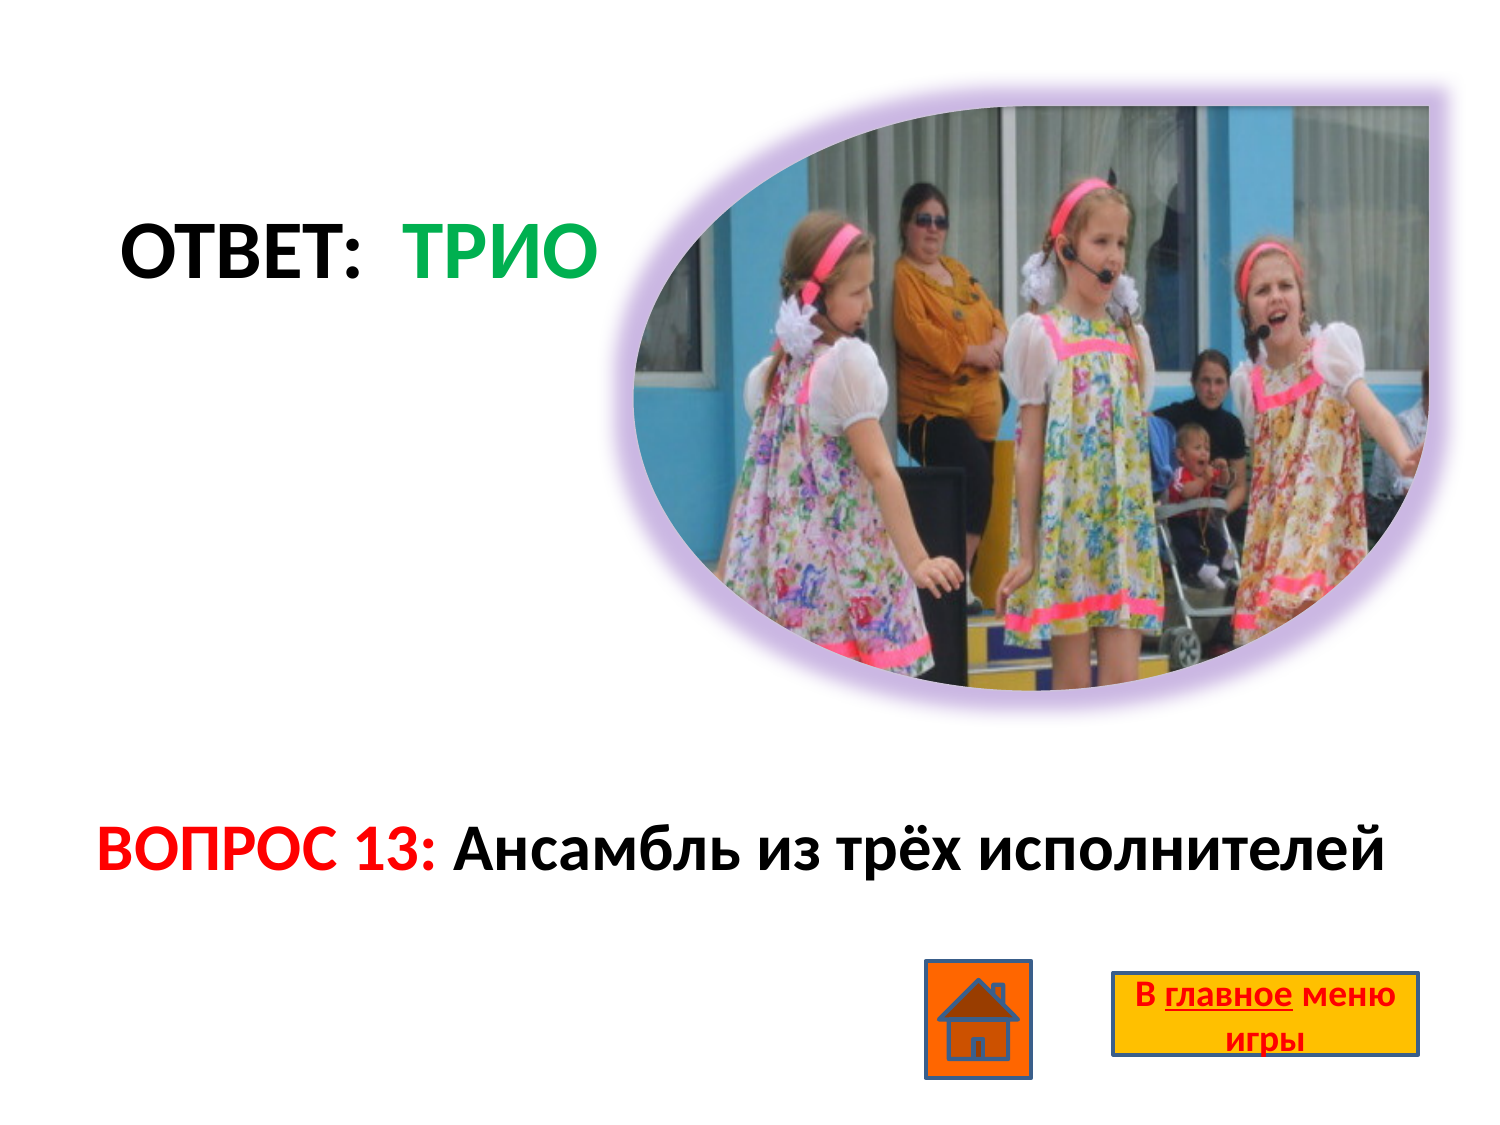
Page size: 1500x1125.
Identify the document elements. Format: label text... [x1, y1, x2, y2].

text_box В главное меню игры [1111, 971, 1420, 1057]
text_box ВОПРОС 13: Ансамбль из трёх исполнителей [82, 796, 1454, 892]
text_box [924, 959, 1033, 1080]
picture [632, 105, 1430, 692]
text_box ОТВЕТ: ТРИО [105, 187, 627, 303]
